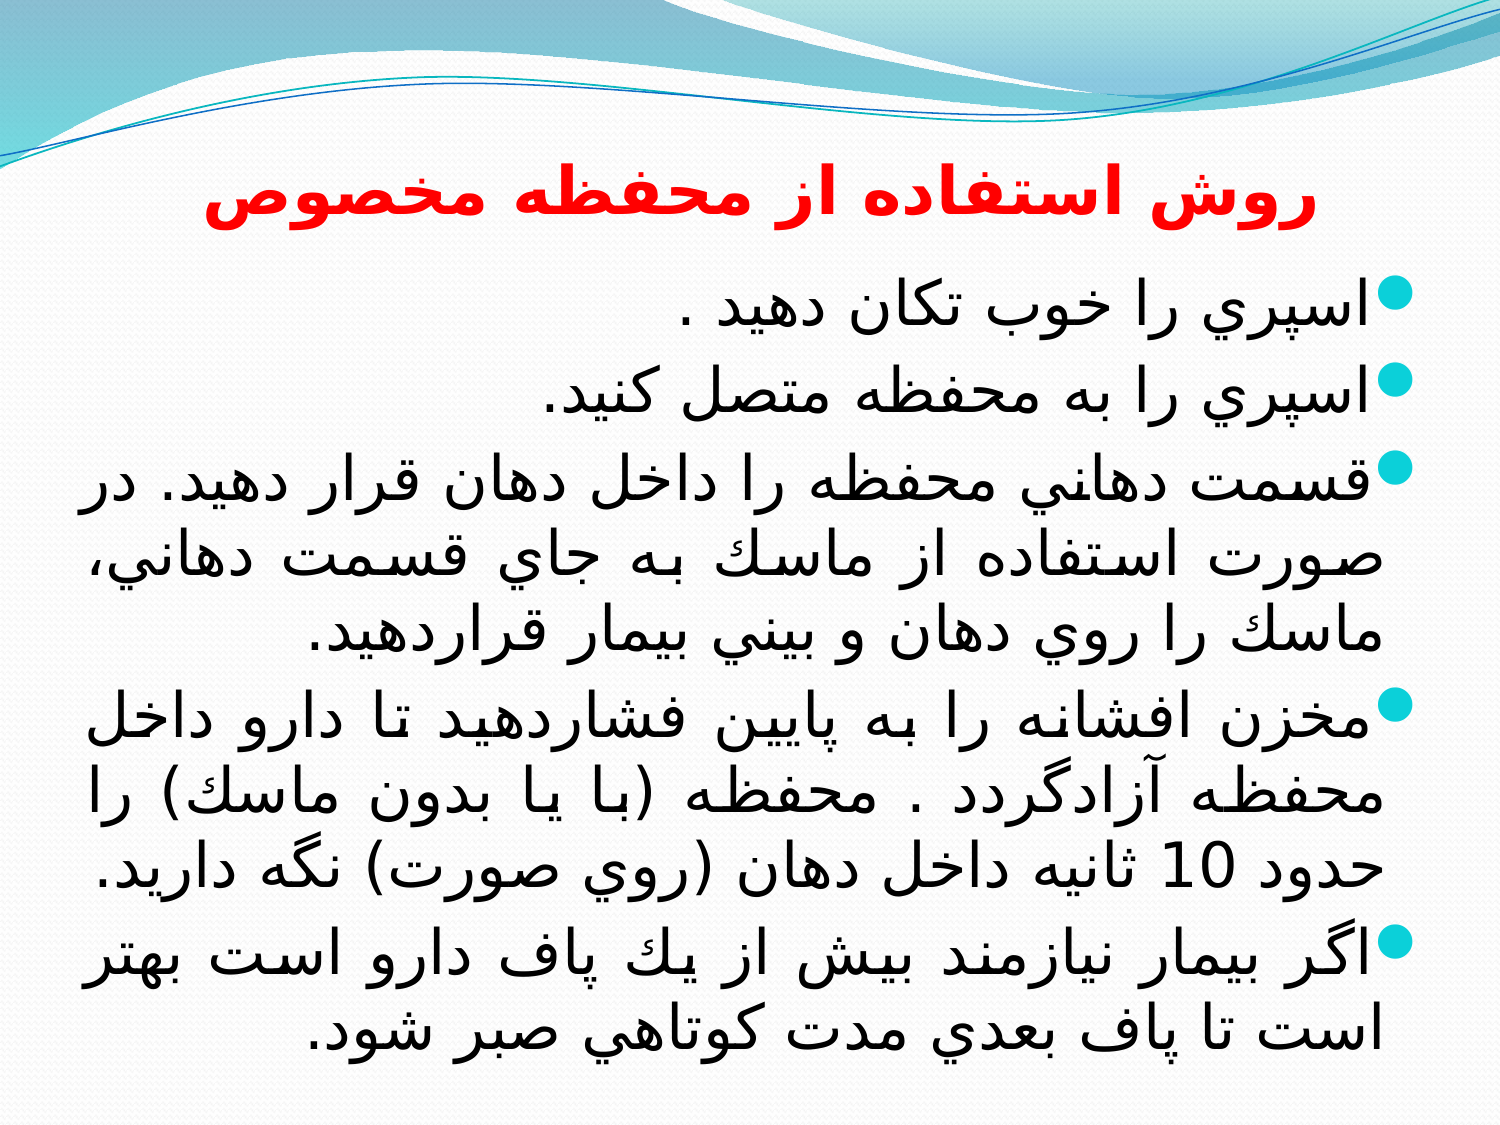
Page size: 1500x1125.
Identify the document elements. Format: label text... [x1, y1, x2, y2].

title روش استفاده از محفظه مخصوص [76, 125, 1424, 244]
list اسپري را خوب تكان دهيد . اسپري را به محفظه متصل كنيد. قسمت دهاني محفظه را داخل دهان قرار دهيد. در صورت استفاده از ماسك به جاي قسمت دهاني، ماسك را روي دهان و بيني بيمار قراردهيد. مخزن افشانه را به پايين فشاردهيد تا دارو داخل محفظه آزادگردد . محفظه (با يا بدون ماسك) را حدود 10 ثانيه داخل دهان (روي صورت) نگه داريد. اگر بيمار نيازمند بيش از يك پاف دارو است بهتر است تا پاف بعدي مدت كوتاهي صبر شود. [64, 255, 1447, 1059]
